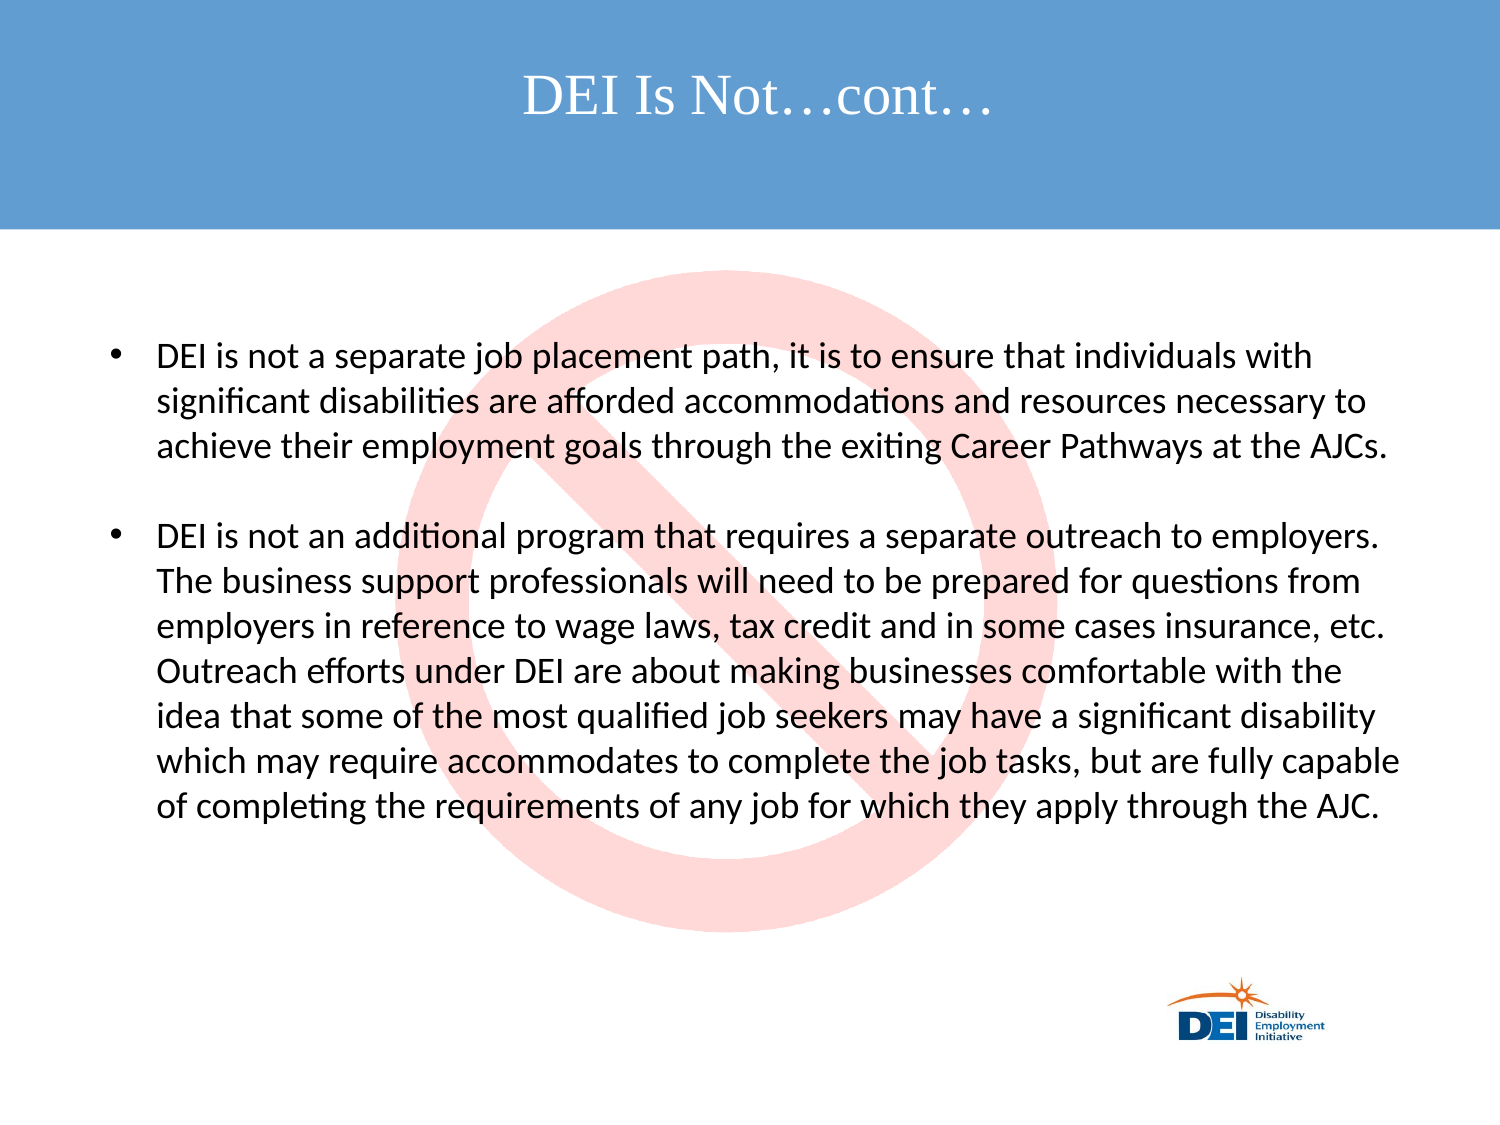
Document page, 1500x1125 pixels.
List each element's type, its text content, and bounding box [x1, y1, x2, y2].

text_box DEI Is Not…cont… [268, 48, 1251, 134]
text_box DEI is not a separate job placement path, it is to ensure that individuals with significant disabilities are afforded accommodations and resources necessary to achieve their employment goals through the exiting Career Pathways at the AJCs. DEI is not an additional program that requires a separate outreach to employers. The business support professionals will need to be prepared for questions from employers in reference to wage laws, tax credit and in some cases insurance, etc. Outreach efforts under DEI are about making businesses comfortable with the idea that some of the most qualified job seekers may have a significant disability which may require accommodates to complete the job tasks, but are fully capable of completing the requirements of any job for which they apply through the AJC. [1094, 323, 1424, 834]
text_box DEI is not a separate job placement path, it is to ensure that individuals with significant disabilities are afforded accommodations and resources necessary to achieve their employment goals through the exiting Career Pathways at the AJCs. DEI is not an additional program that requires a separate outreach to employers. The business support professionals will need to be prepared for questions from employers in reference to wage laws, tax credit and in some cases insurance, etc. Outreach efforts under DEI are about making businesses comfortable with the idea that some of the most qualified job seekers may have a significant disability which may require accommodates to complete the job tasks, but are fully capable of completing the requirements of any job for which they apply through the AJC. [94, 323, 358, 834]
picture [1167, 968, 1333, 1057]
picture [358, 233, 1094, 969]
